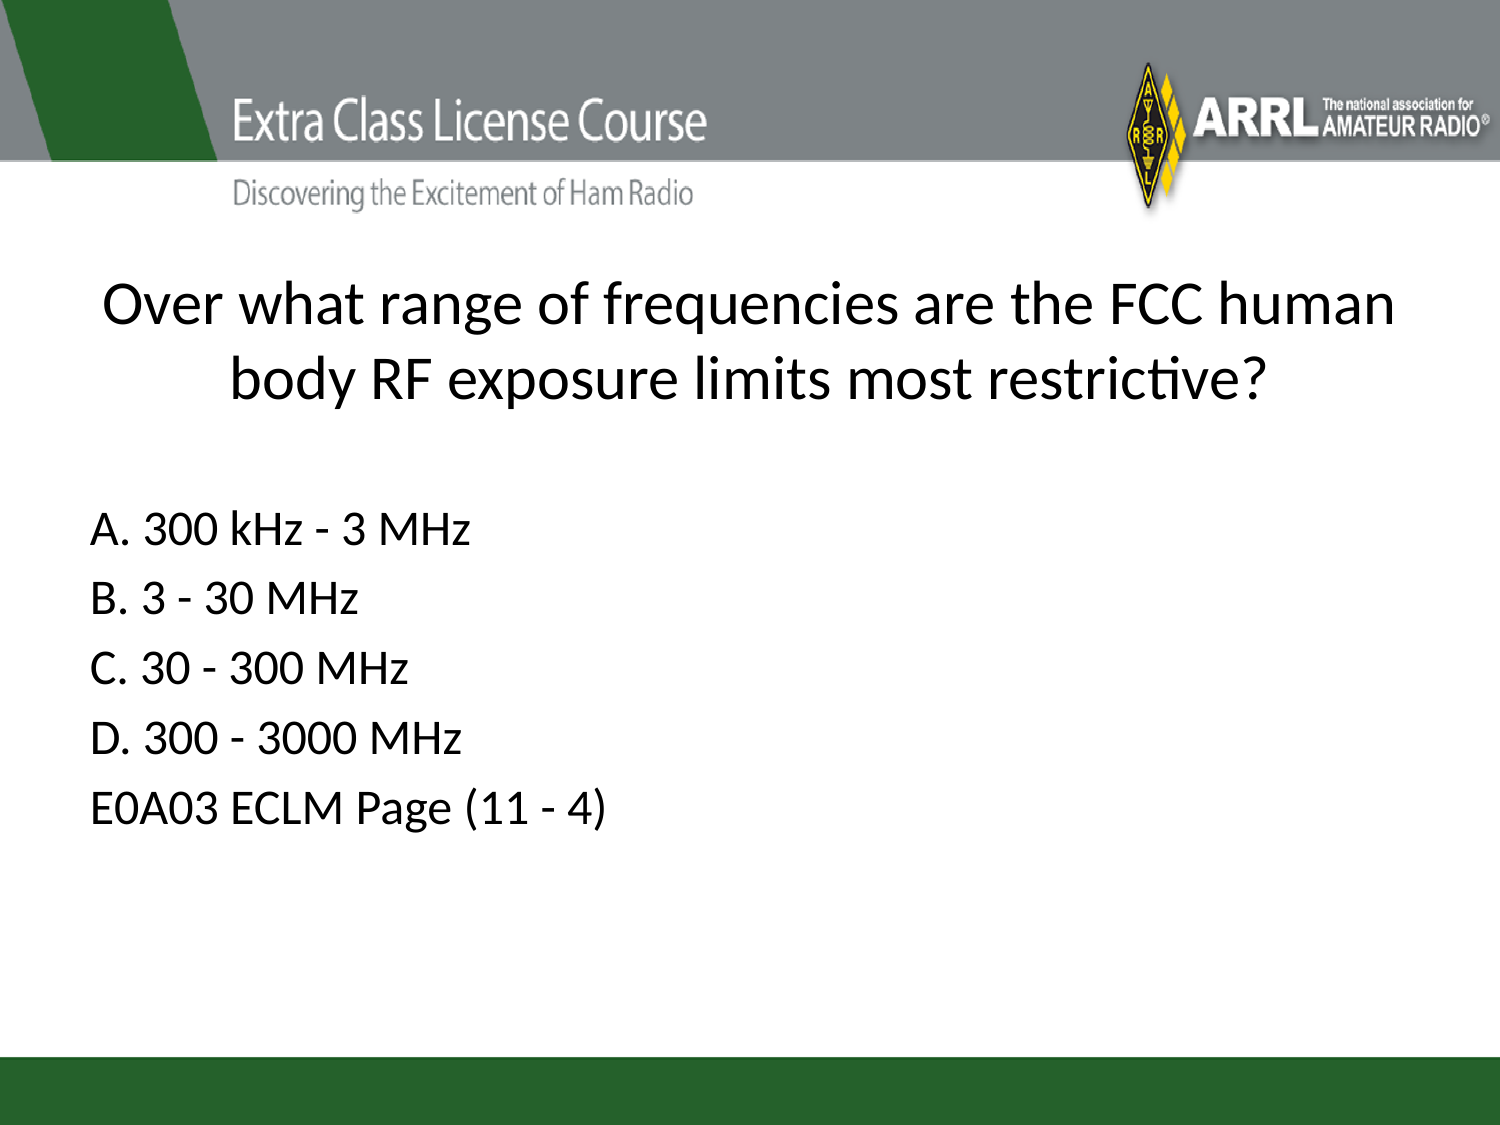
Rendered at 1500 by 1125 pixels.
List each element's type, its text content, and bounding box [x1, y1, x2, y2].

picture [0, 0, 1500, 1125]
title Over what range of frequencies are the FCC human body RF exposure limits most restrictive? [75, 254, 1425, 435]
list A. 300 kHz - 3 MHz B. 3 - 30 MHz C. 30 - 300 MHz D. 300 - 3000 MHz E0A03 ECLM Page (11 - 4) [75, 487, 1425, 1005]
